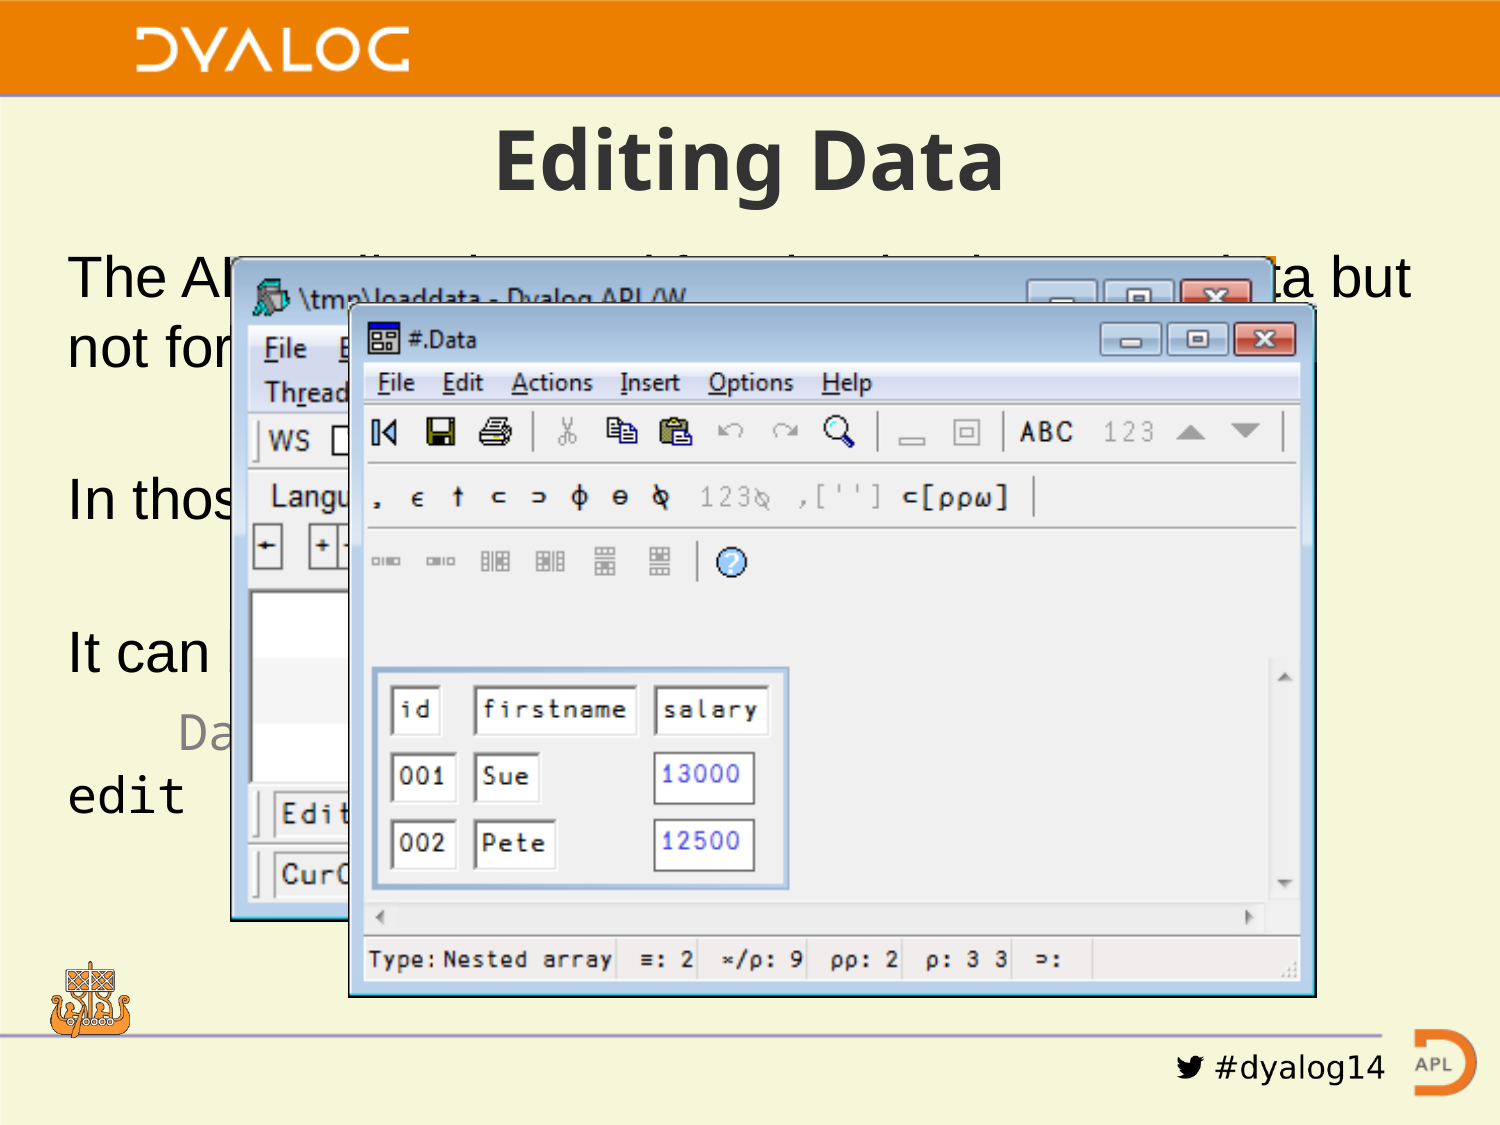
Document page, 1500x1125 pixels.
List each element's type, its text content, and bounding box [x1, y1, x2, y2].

subtitle The APL editor is good for simple character data but not for heterogenous or numeric data. In those cases, use the APL object editor. It can be called from the menu. Data ⍝ put the cursor on the name to edit [1281, 231, 1483, 866]
picture [0, 0, 1500, 1125]
subtitle The APL editor is good for simple character data but not for heterogenous or numeric data. In those cases, use the APL object editor. It can be called from the menu. Data ⍝ put the cursor on the name to edit [53, 231, 224, 866]
title Editing Data [112, 99, 1388, 268]
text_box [229, 255, 1276, 923]
